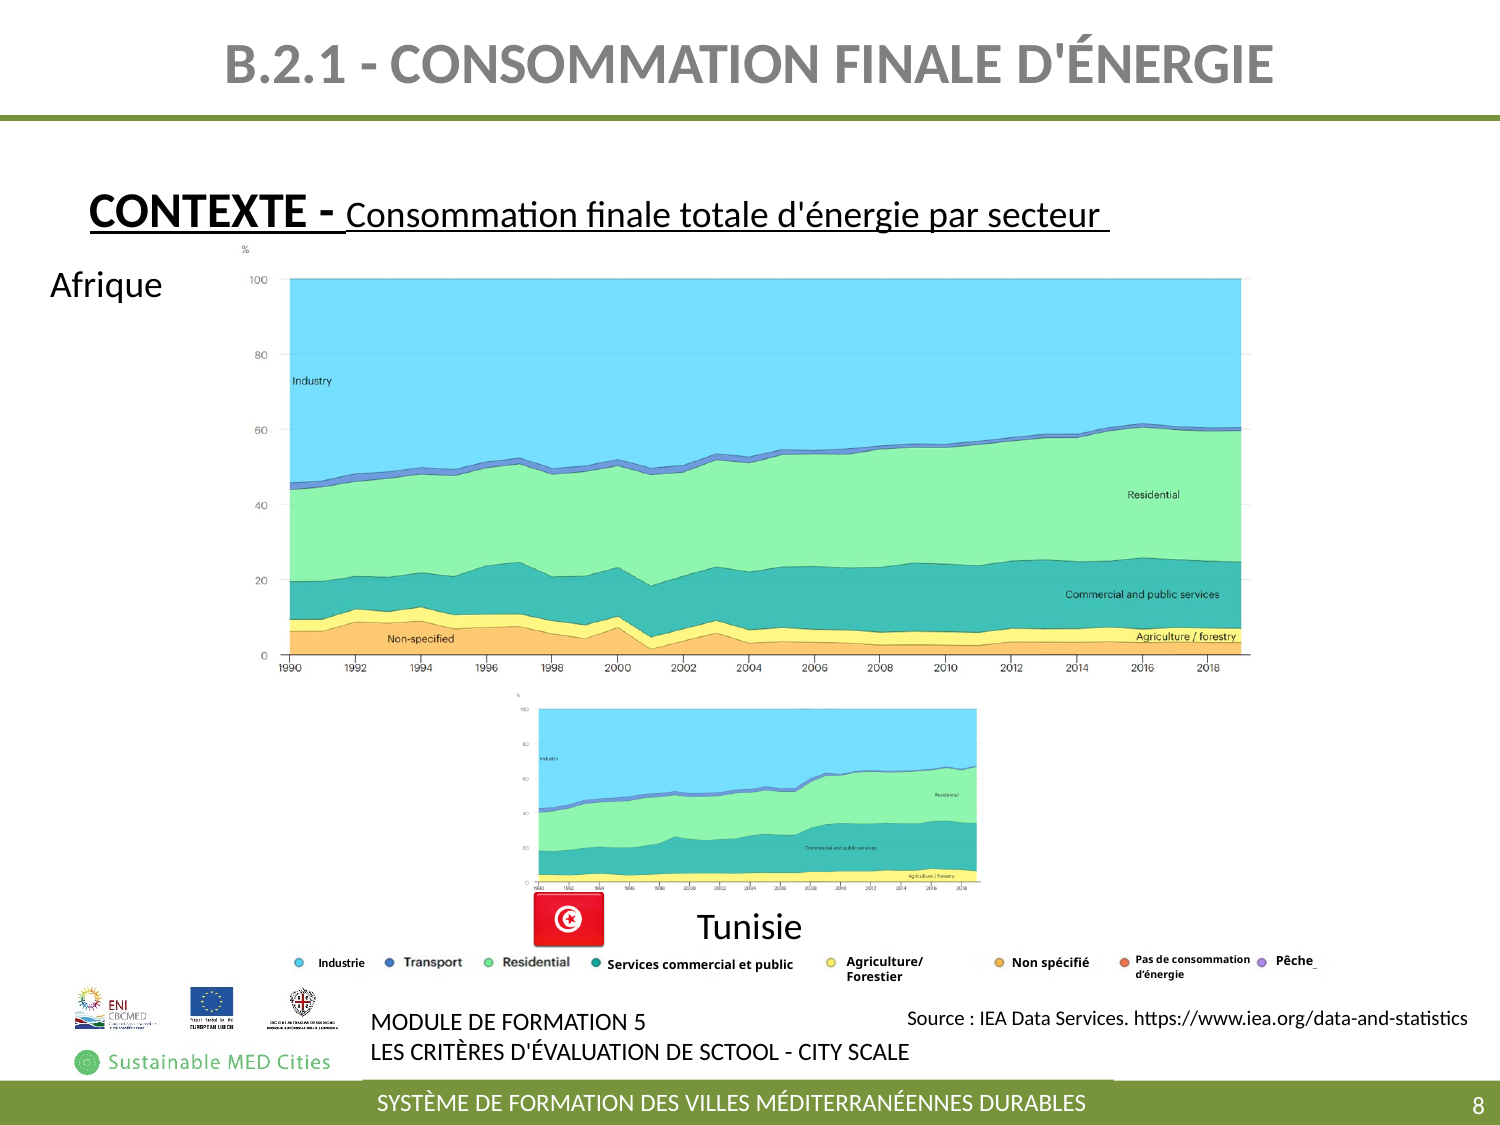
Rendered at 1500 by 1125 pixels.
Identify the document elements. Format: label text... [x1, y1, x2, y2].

text_box Source : IEA Data Services. https://www.iea.org/data-and-statistics [892, 996, 1485, 1037]
slide_number 8 [1399, 1074, 1500, 1125]
text_box SYSTÈME DE FORMATION DES VILLES MÉDITERRANÉENNES DURABLES [362, 1079, 1114, 1125]
picture [231, 239, 1269, 684]
text_box Afrique [35, 252, 178, 313]
text_box Tunisie [682, 904, 818, 937]
title B.2.1 - CONSOMMATION FINALE D'ÉNERGIE [0, 0, 1500, 121]
picture [62, 690, 1342, 1080]
text_box CONTEXTE - Consommation finale totale d'énergie par secteur [74, 169, 1425, 270]
